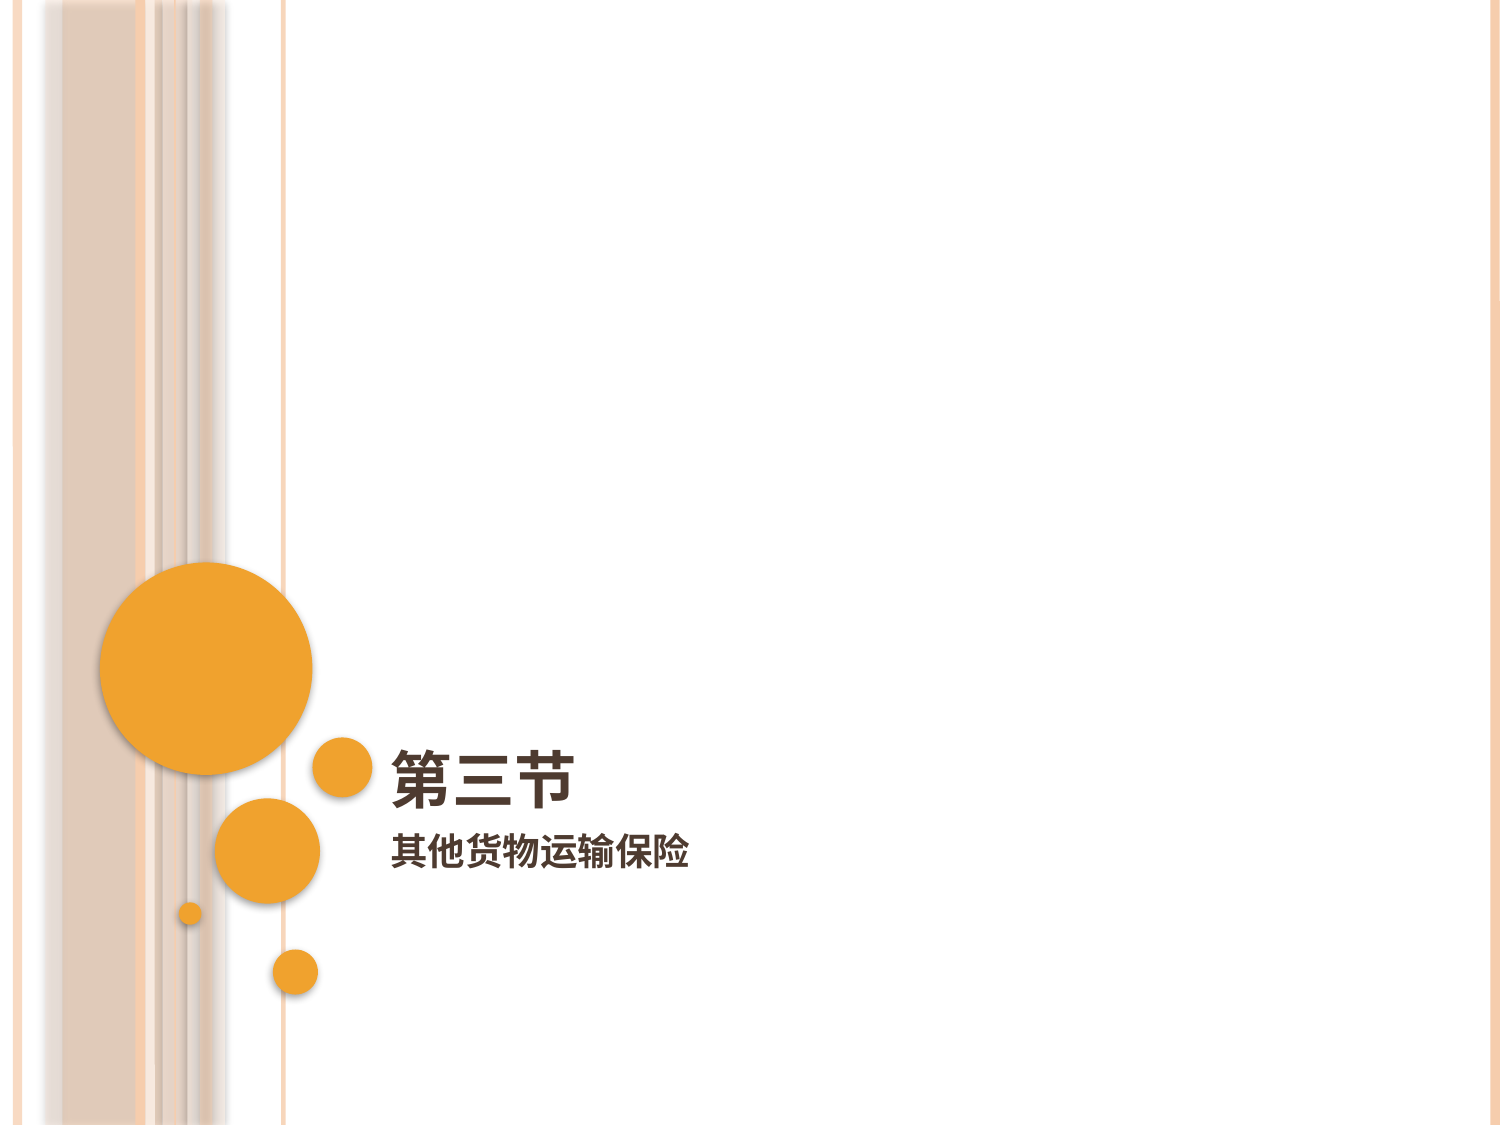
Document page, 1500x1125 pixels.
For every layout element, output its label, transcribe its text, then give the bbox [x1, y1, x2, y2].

subtitle 其他货物运输保险 [374, 820, 1388, 1047]
title 第三节 [375, 512, 1388, 820]
